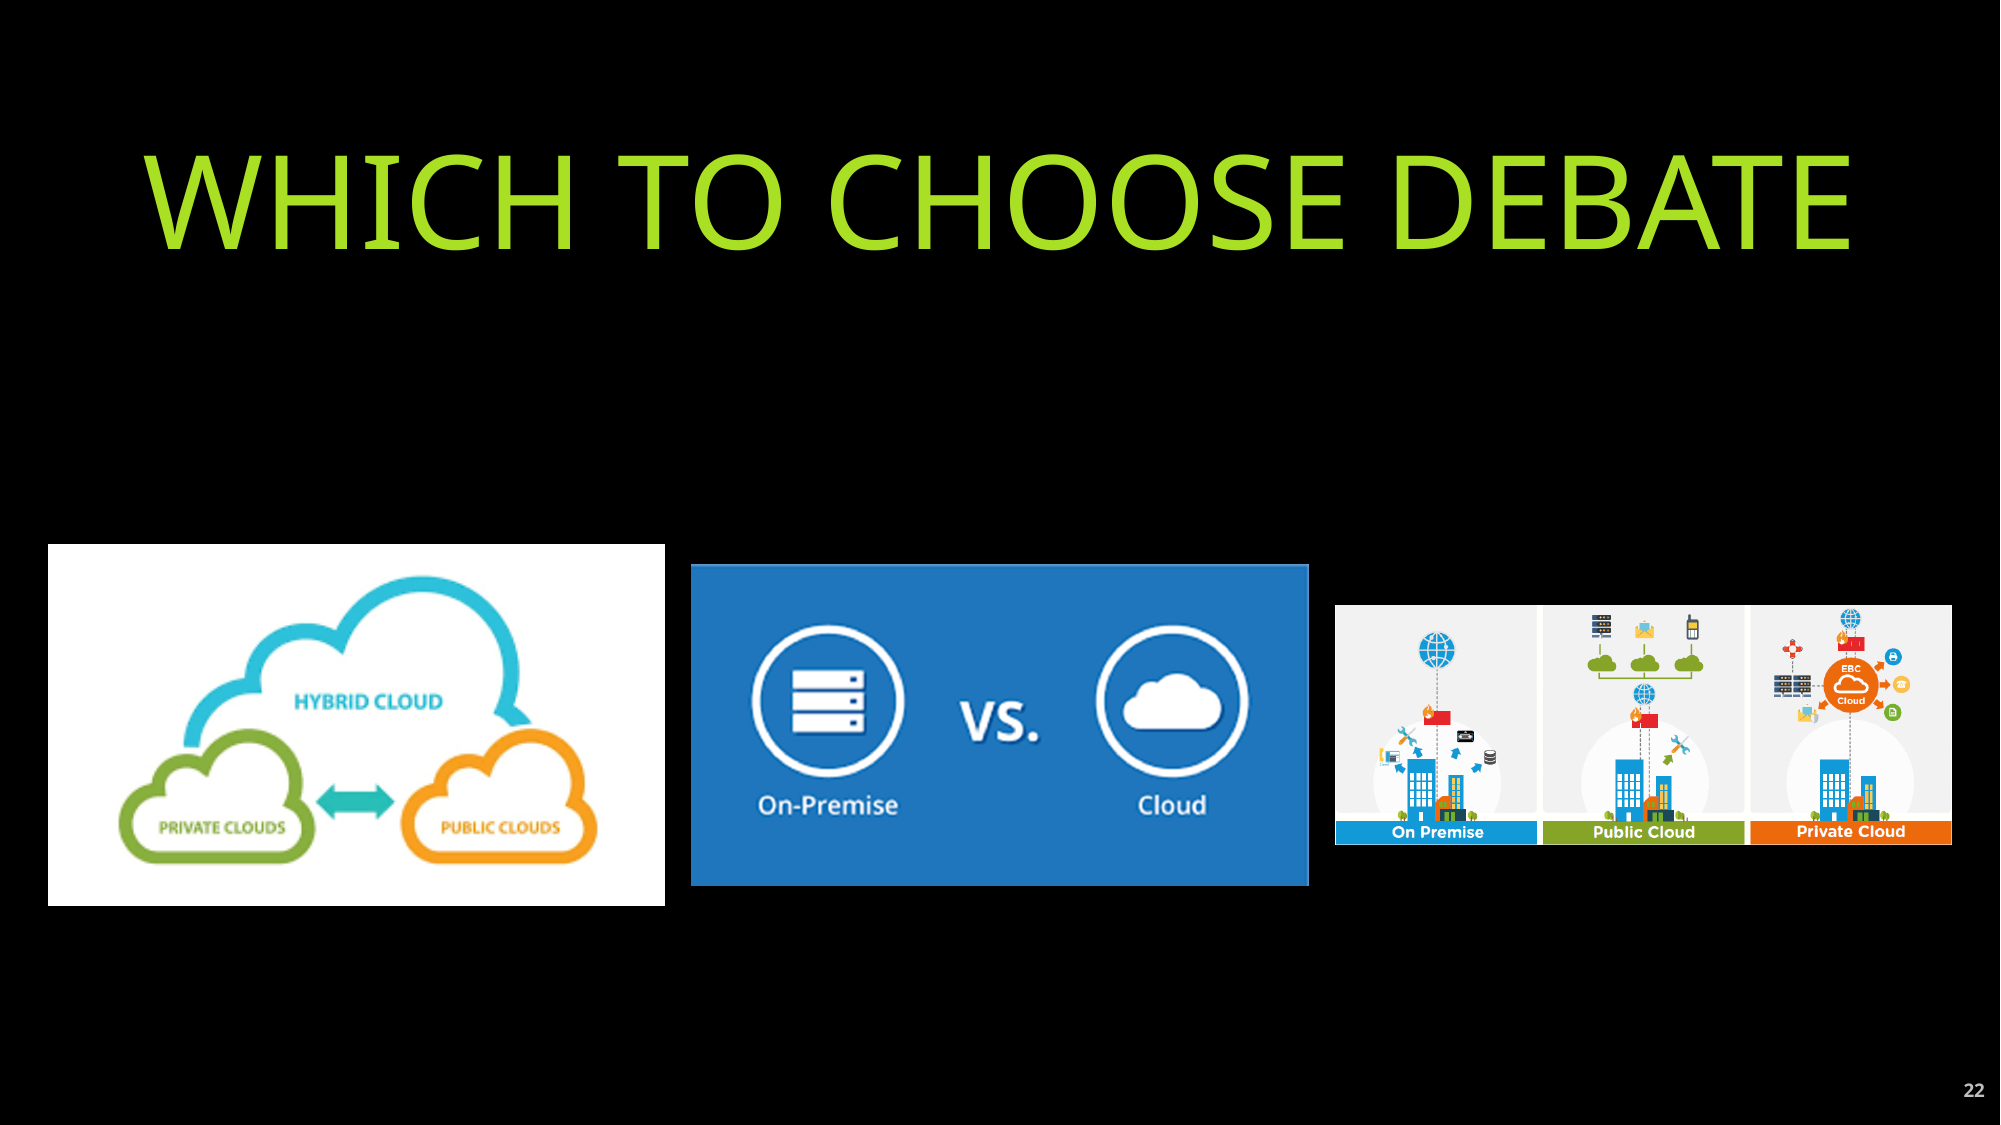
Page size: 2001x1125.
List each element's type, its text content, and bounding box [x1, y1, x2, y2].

picture [1335, 604, 1953, 846]
picture [1407, 830, 1414, 837]
picture [1476, 830, 1483, 837]
title Which to Choose Debate [104, 109, 1895, 285]
picture [1422, 827, 1437, 837]
picture [1393, 827, 1404, 837]
slide_number 22 [1909, 1061, 2000, 1122]
picture [47, 544, 665, 906]
picture [1438, 830, 1446, 837]
picture [691, 564, 1309, 886]
picture [1449, 830, 1461, 837]
